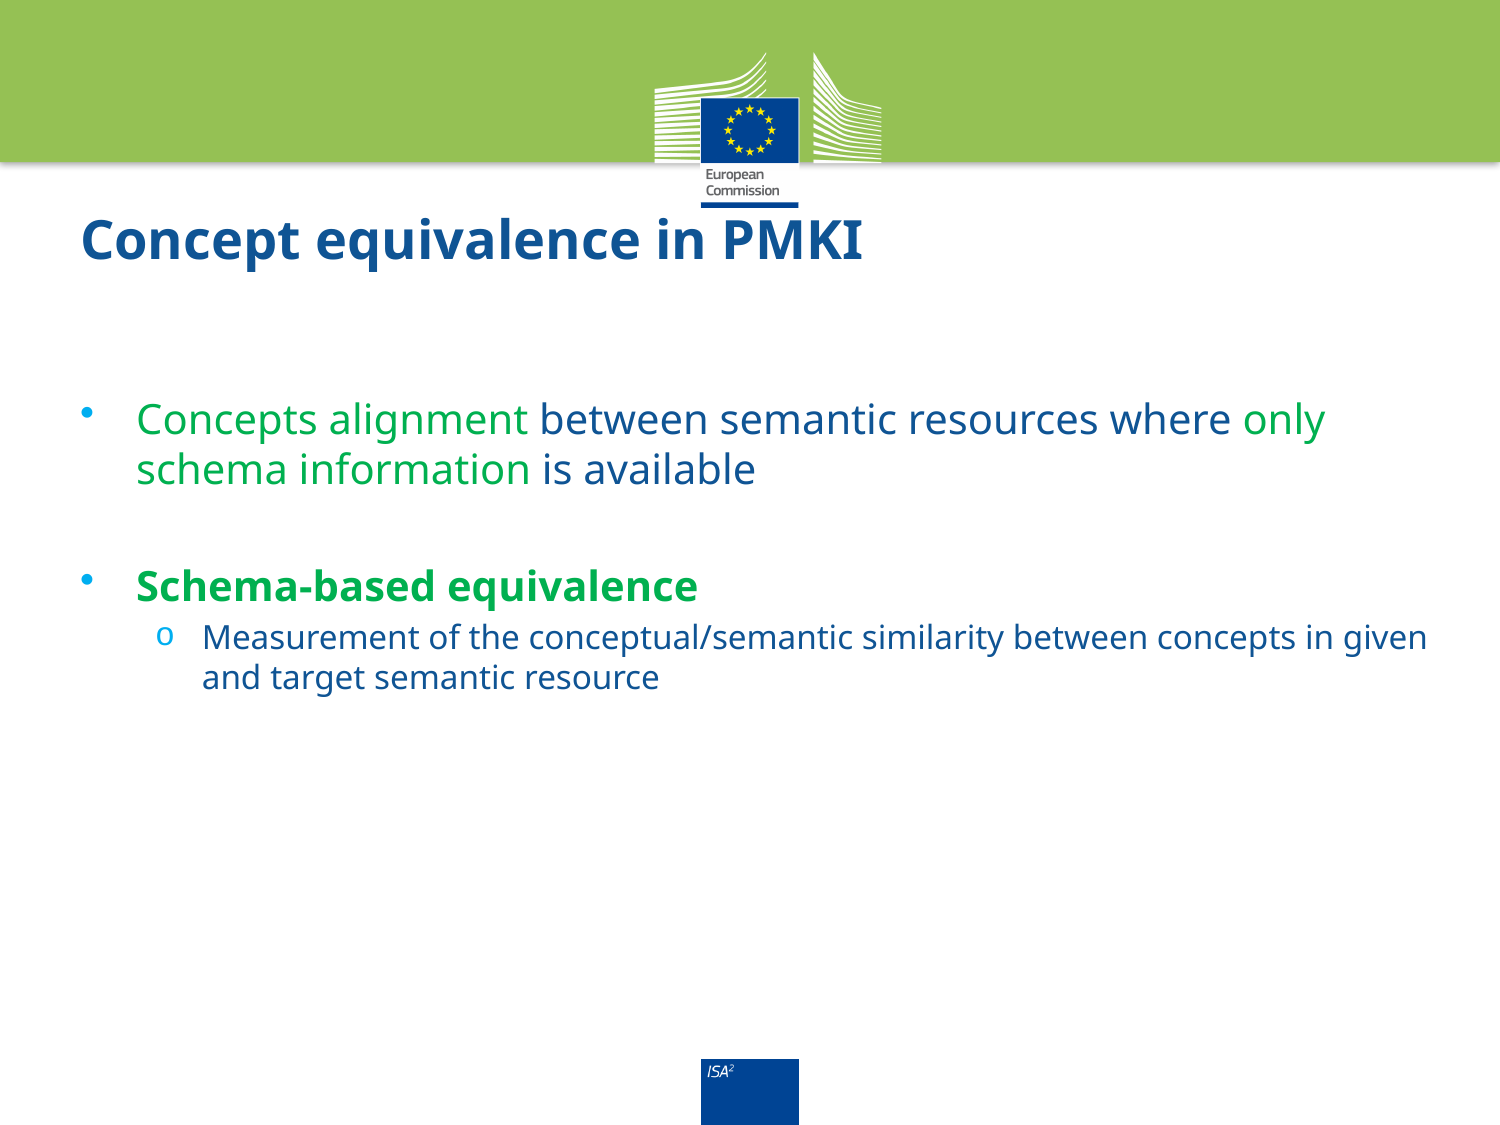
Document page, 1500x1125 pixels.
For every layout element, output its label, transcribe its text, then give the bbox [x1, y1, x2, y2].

picture [701, 1059, 799, 1125]
list Concepts alignment between semantic resources where only schema information is available Schema-based equivalence Measurement of the conceptual/semantic similarity between concepts in given and target semantic resource [64, 385, 1461, 965]
title Concept equivalence in PMKI [64, 160, 1416, 315]
picture [607, 7, 892, 160]
